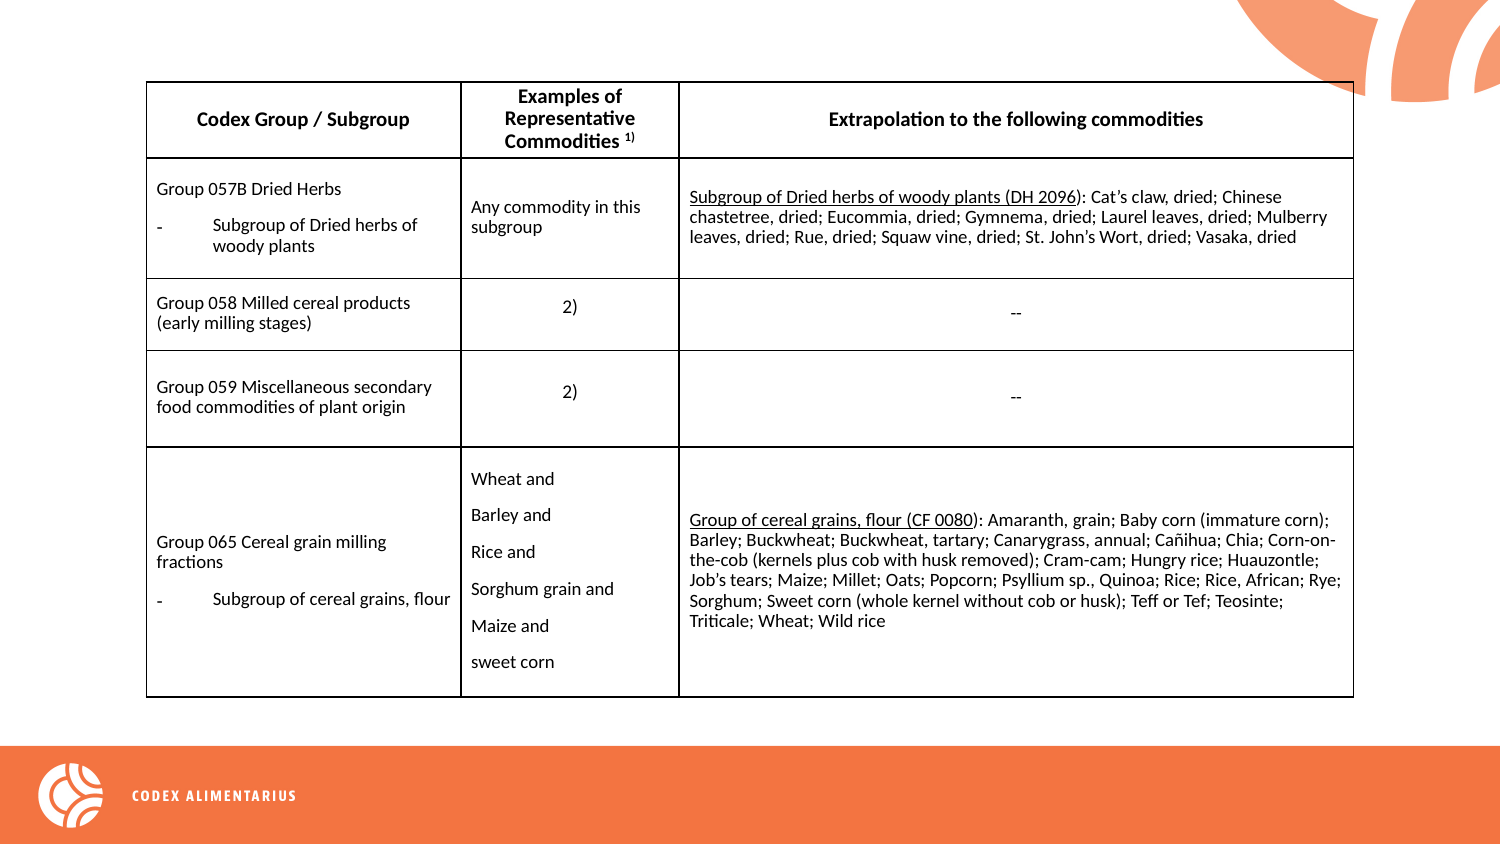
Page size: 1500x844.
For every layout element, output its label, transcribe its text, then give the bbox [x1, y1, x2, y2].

table_cell Group of cereal grains, flour (CF 0080): Amaranth, grain; Baby corn (immature corn); Barley; Buckwheat; Buckwheat, tartary; Canarygrass, annual; Cañihua; Chia; Corn-on-the-cob (kernels plus cob with husk removed); Cram-cam; Hungry rice; Huauzontle; Job’s tears; Maize; Millet; Oats; Popcorn; Psyllium sp., Quinoa; Rice; Rice, African; Rye; Sorghum; Sweet corn (whole kernel without cob or husk); Teff or Tef; Teosinte; Triticale; Wheat; Wild rice [680, 448, 1353, 696]
table_cell Group 065 Cereal grain milling fractions Subgroup of cereal grains, flour [147, 448, 460, 696]
table_cell Group 058 Milled cereal products (early milling stages) [147, 279, 460, 350]
table_header Examples of Representative Commodities 1) [462, 83, 678, 157]
table_cell -- [680, 279, 1353, 350]
table_cell 2) [462, 279, 678, 350]
table_cell Any commodity in this subgroup [462, 159, 678, 278]
table_cell 2) [462, 351, 678, 446]
picture [0, 0, 1500, 844]
table_cell Group 059 Miscellaneous secondary food commodities of plant origin [147, 351, 460, 446]
table_cell -- [680, 351, 1353, 446]
table_cell Subgroup of Dried herbs of woody plants (DH 2096): Cat’s claw, dried; Chinese chastetree, dried; Eucommia, dried; Gymnema, dried; Laurel leaves, dried; Mulberry leaves, dried; Rue, dried; Squaw vine, dried; St. John’s Wort, dried; Vasaka, dried [680, 159, 1353, 278]
table_header Codex Group / Subgroup [147, 83, 460, 157]
table_cell Wheat and Barley and Rice and Sorghum grain and Maize and sweet corn [462, 448, 678, 696]
table_header Extrapolation to the following commodities [680, 83, 1353, 157]
table_cell Group 057B Dried Herbs Subgroup of Dried herbs of woody plants [147, 159, 460, 278]
